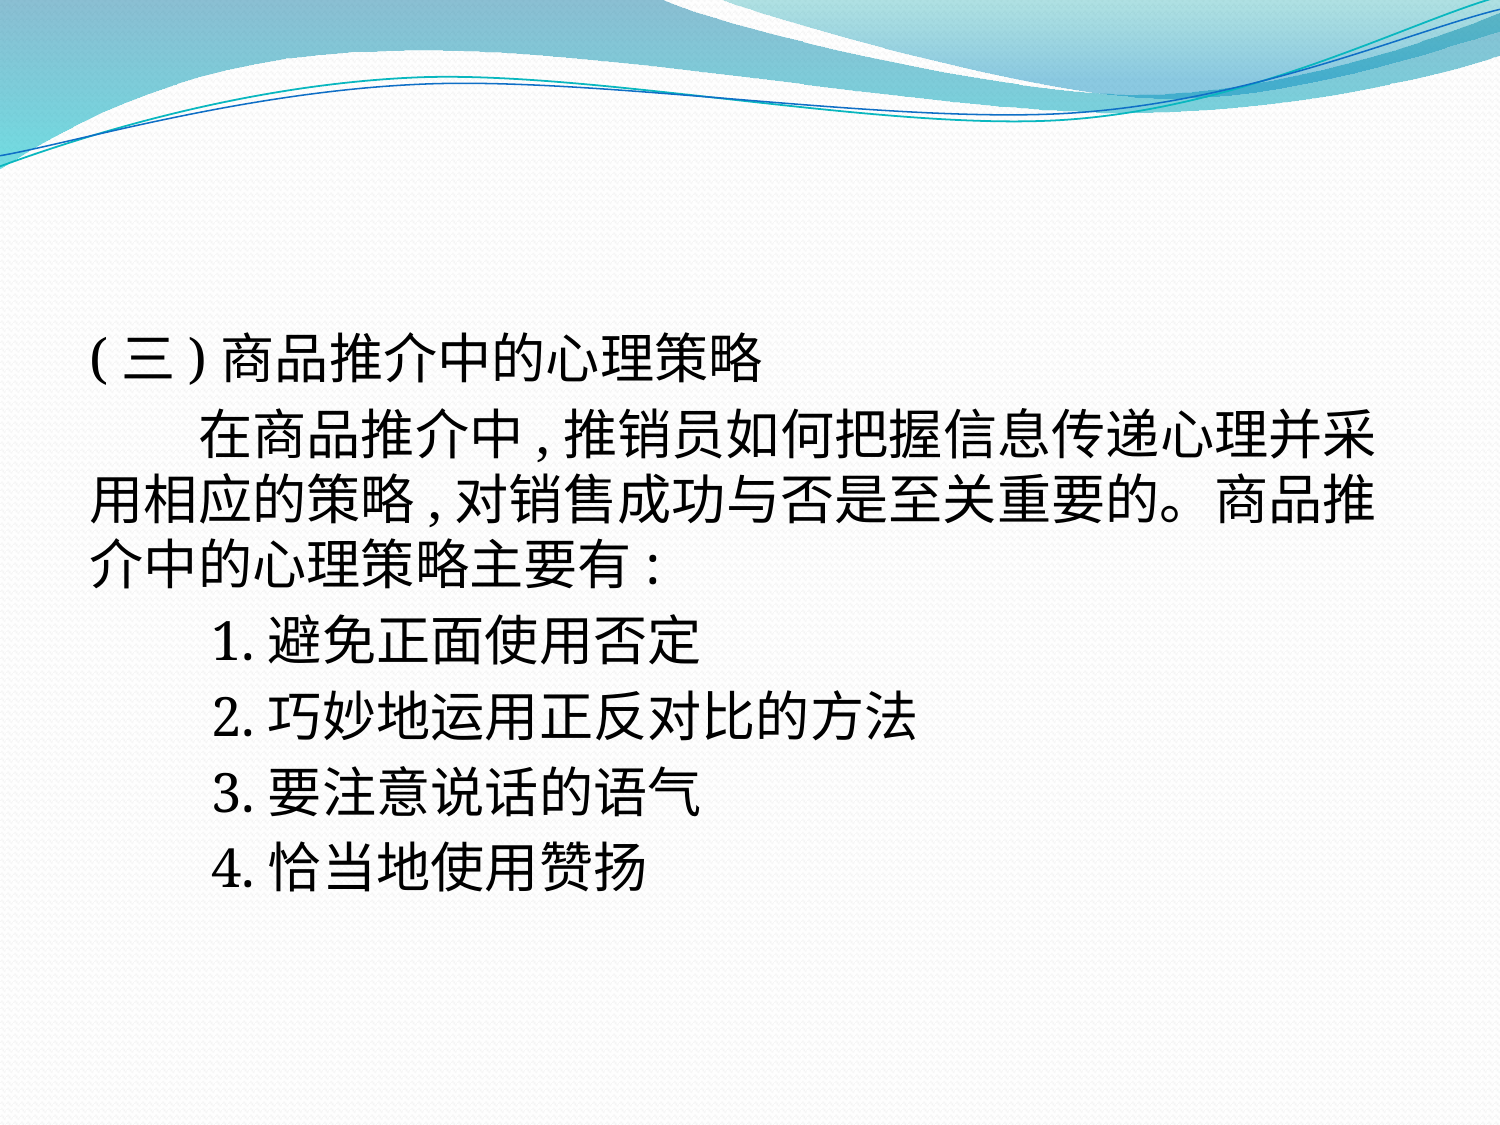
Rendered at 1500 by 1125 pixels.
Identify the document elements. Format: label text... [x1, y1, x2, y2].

list (三)商品推介中的心理策略 在商品推介中,推销员如何把握信息传递心理并采用相应的策略,对销售成功与否是至关重要的。商品推介中的心理策略主要有: 1.避免正面使用否定 2.巧妙地运用正反对比的方法 3.要注意说话的语气 4.恰当地使用赞扬 [75, 317, 1425, 1038]
